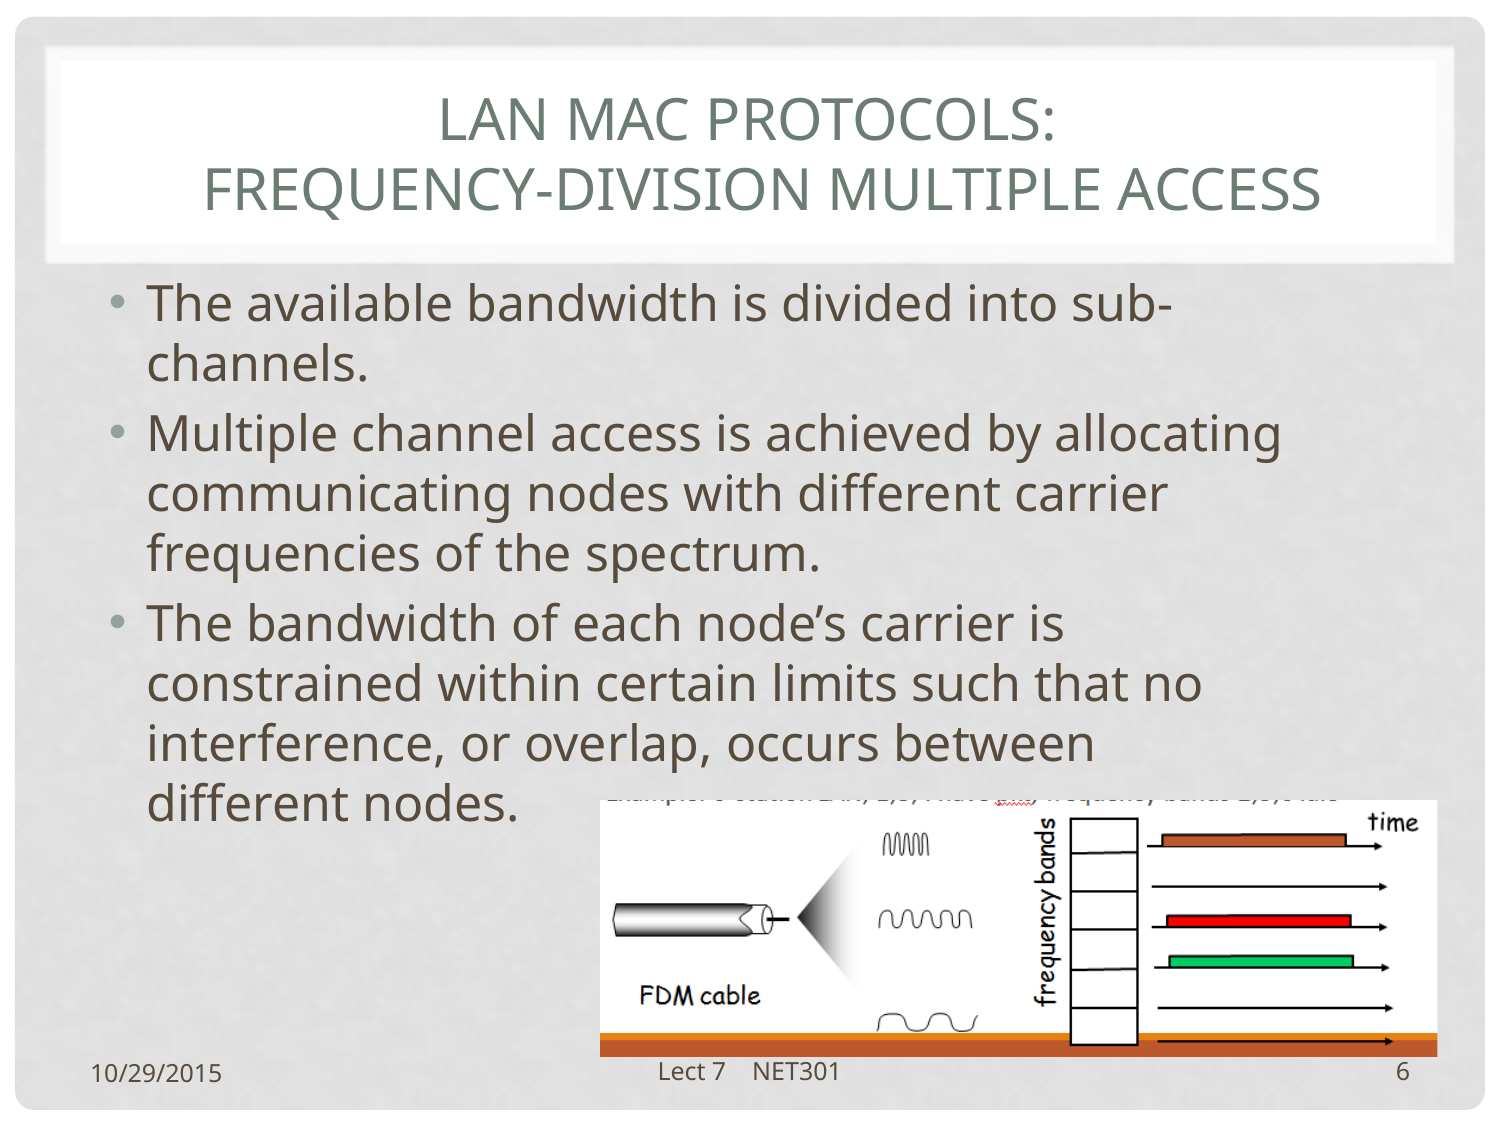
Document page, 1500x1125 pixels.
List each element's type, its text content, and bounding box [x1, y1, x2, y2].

title LAN MAC protocols: Frequency-division Multiple Access [69, 66, 1425, 238]
picture [599, 799, 1438, 1058]
slide_number 6 [1074, 1058, 1425, 1103]
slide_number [75, 1042, 425, 1103]
footer Lect 7 NET301 [512, 1042, 988, 1103]
list The available bandwidth is divided into sub-channels. Multiple channel access is achieved by allocating communicating nodes with different carrier frequencies of the spectrum. The bandwidth of each node’s carrier is constrained within certain limits such that no interference, or overlap, occurs between different nodes. [75, 264, 1325, 1059]
